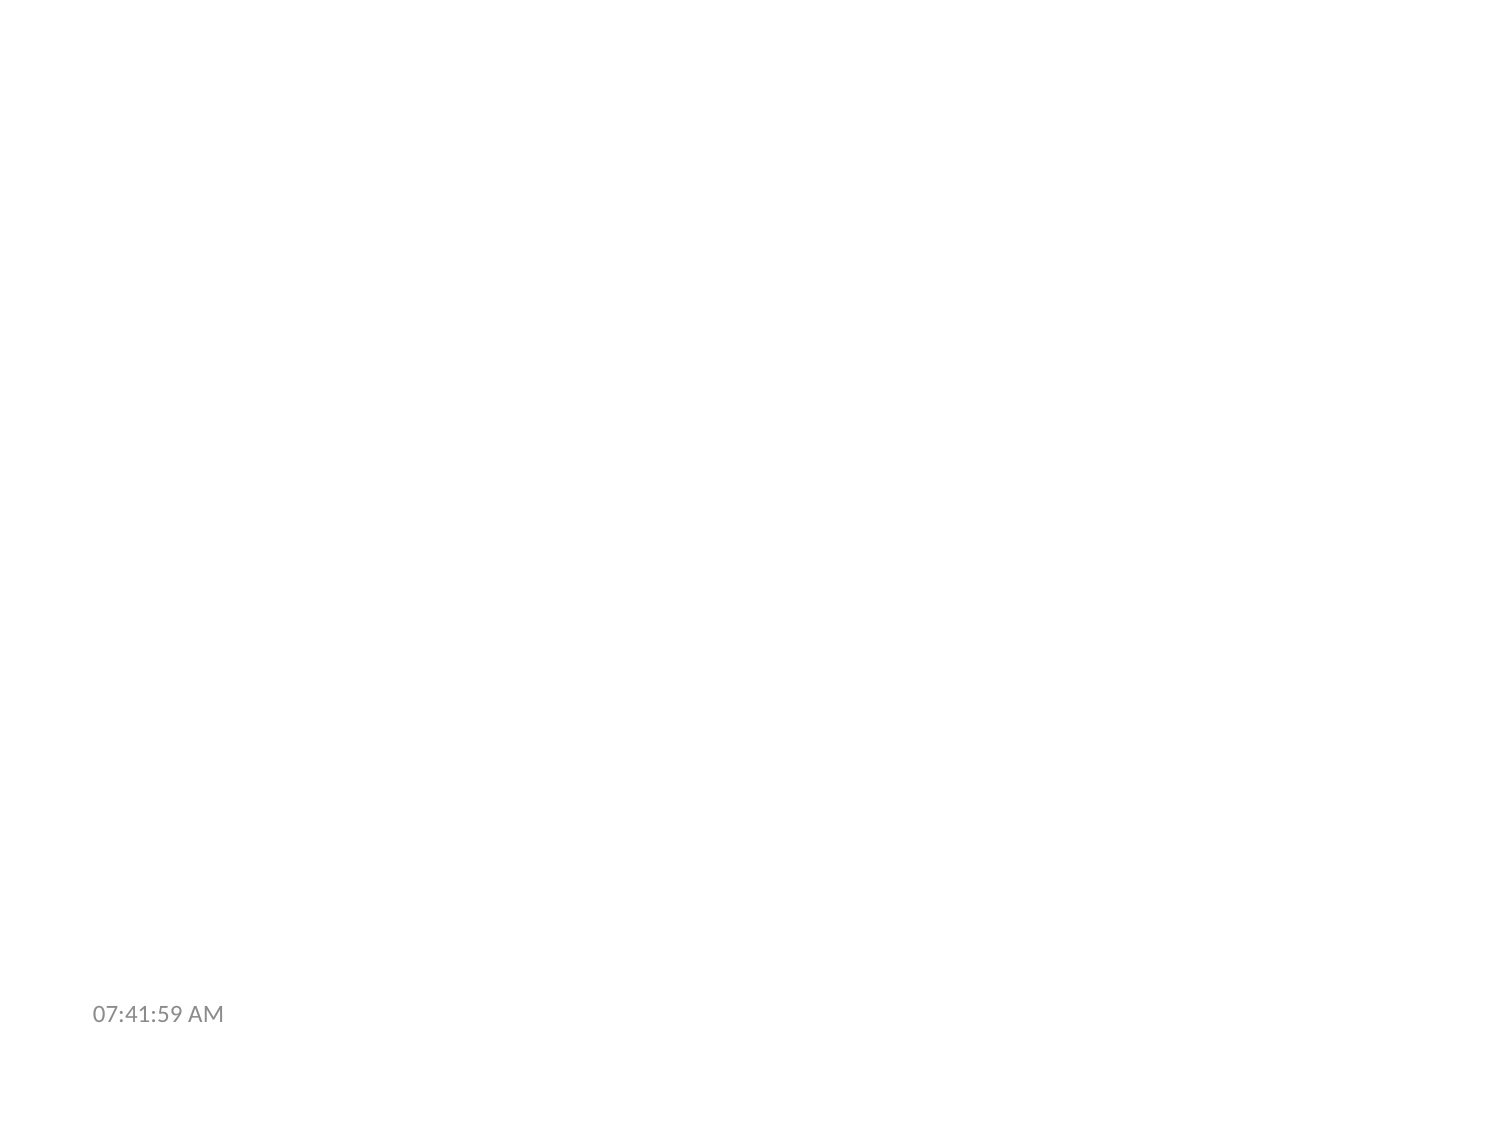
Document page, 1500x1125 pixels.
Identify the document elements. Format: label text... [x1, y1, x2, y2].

text_box 3:35:09 PM [77, 982, 428, 1043]
